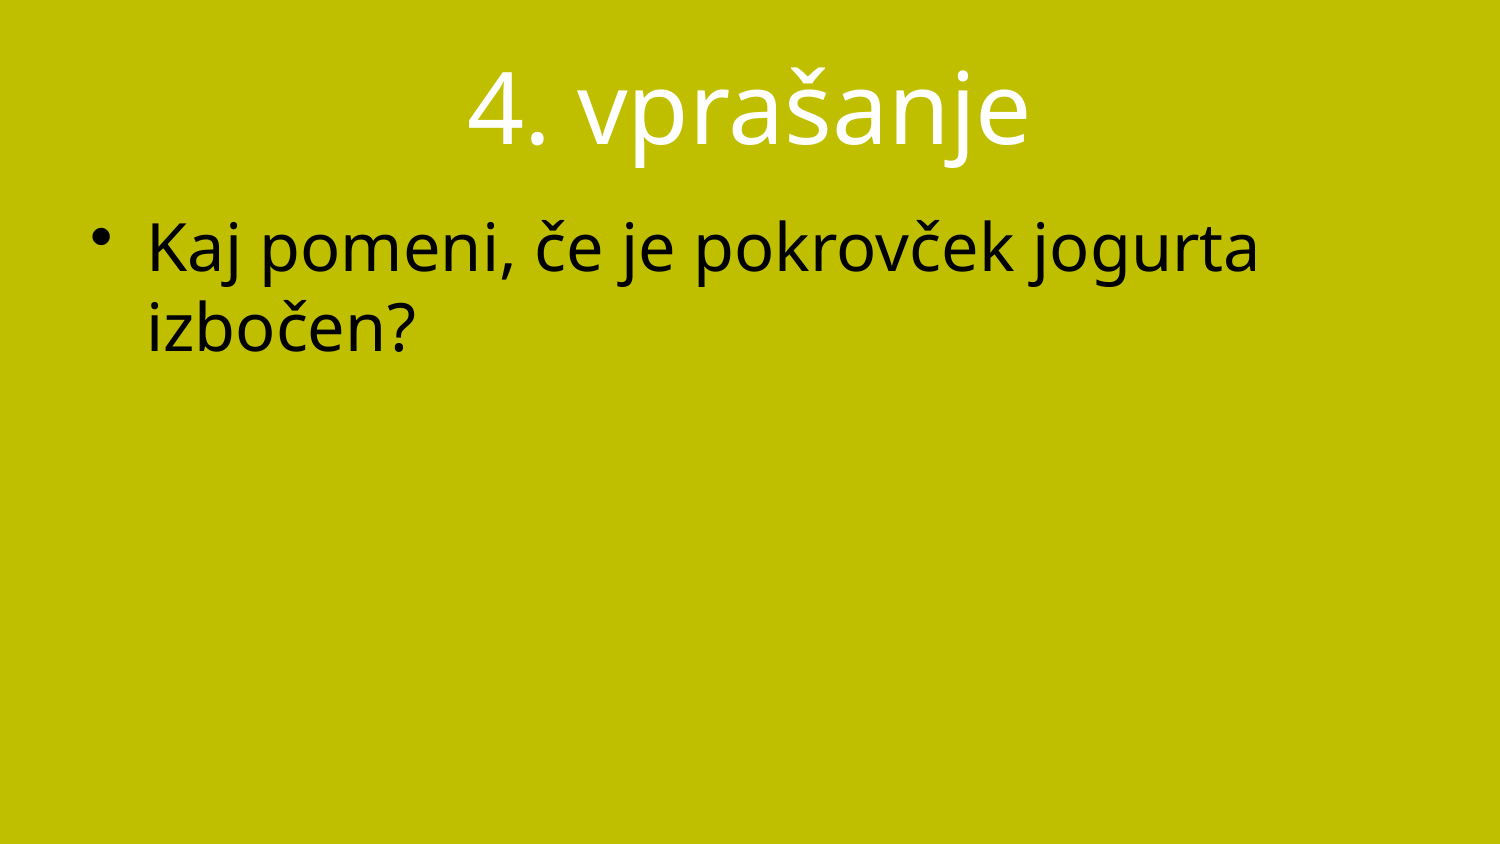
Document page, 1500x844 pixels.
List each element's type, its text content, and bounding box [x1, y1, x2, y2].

list Kaj pomeni, če je pokrovček jogurta izbočen? [74, 196, 1426, 754]
title 4. vprašanje [74, 33, 1426, 175]
